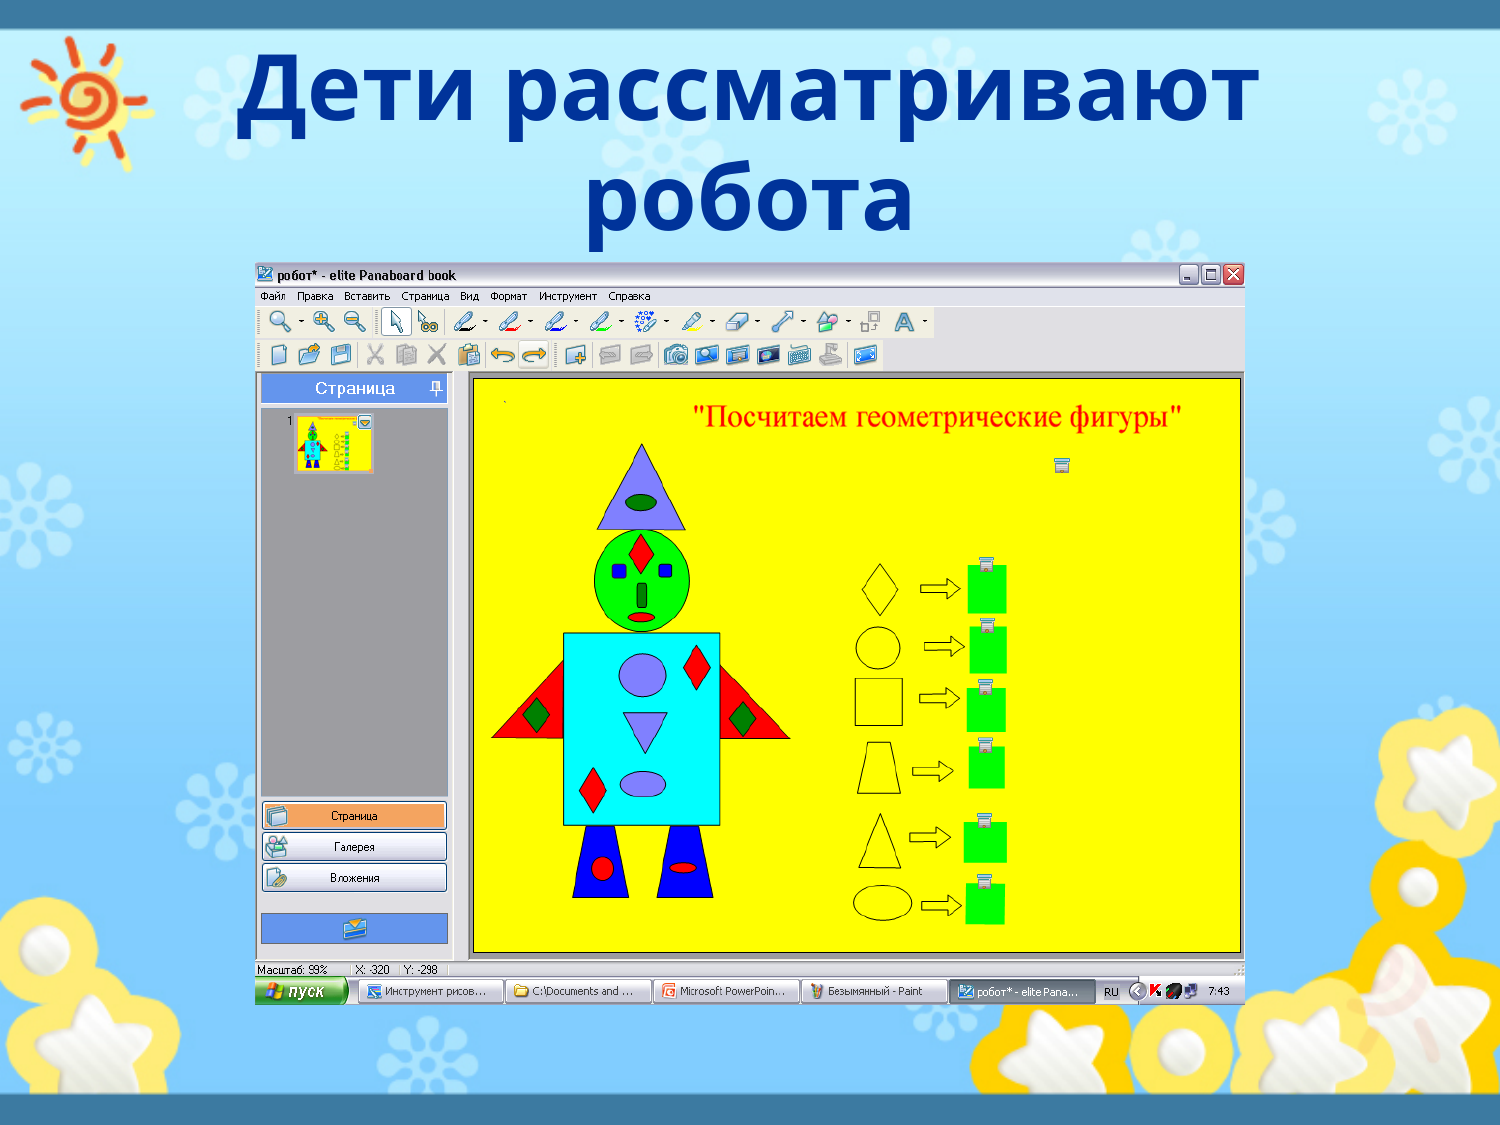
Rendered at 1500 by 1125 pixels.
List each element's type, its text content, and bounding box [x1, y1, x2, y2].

title Дети рассматривают робота [75, 45, 1425, 233]
picture [0, 0, 1500, 1125]
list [254, 262, 1246, 1006]
